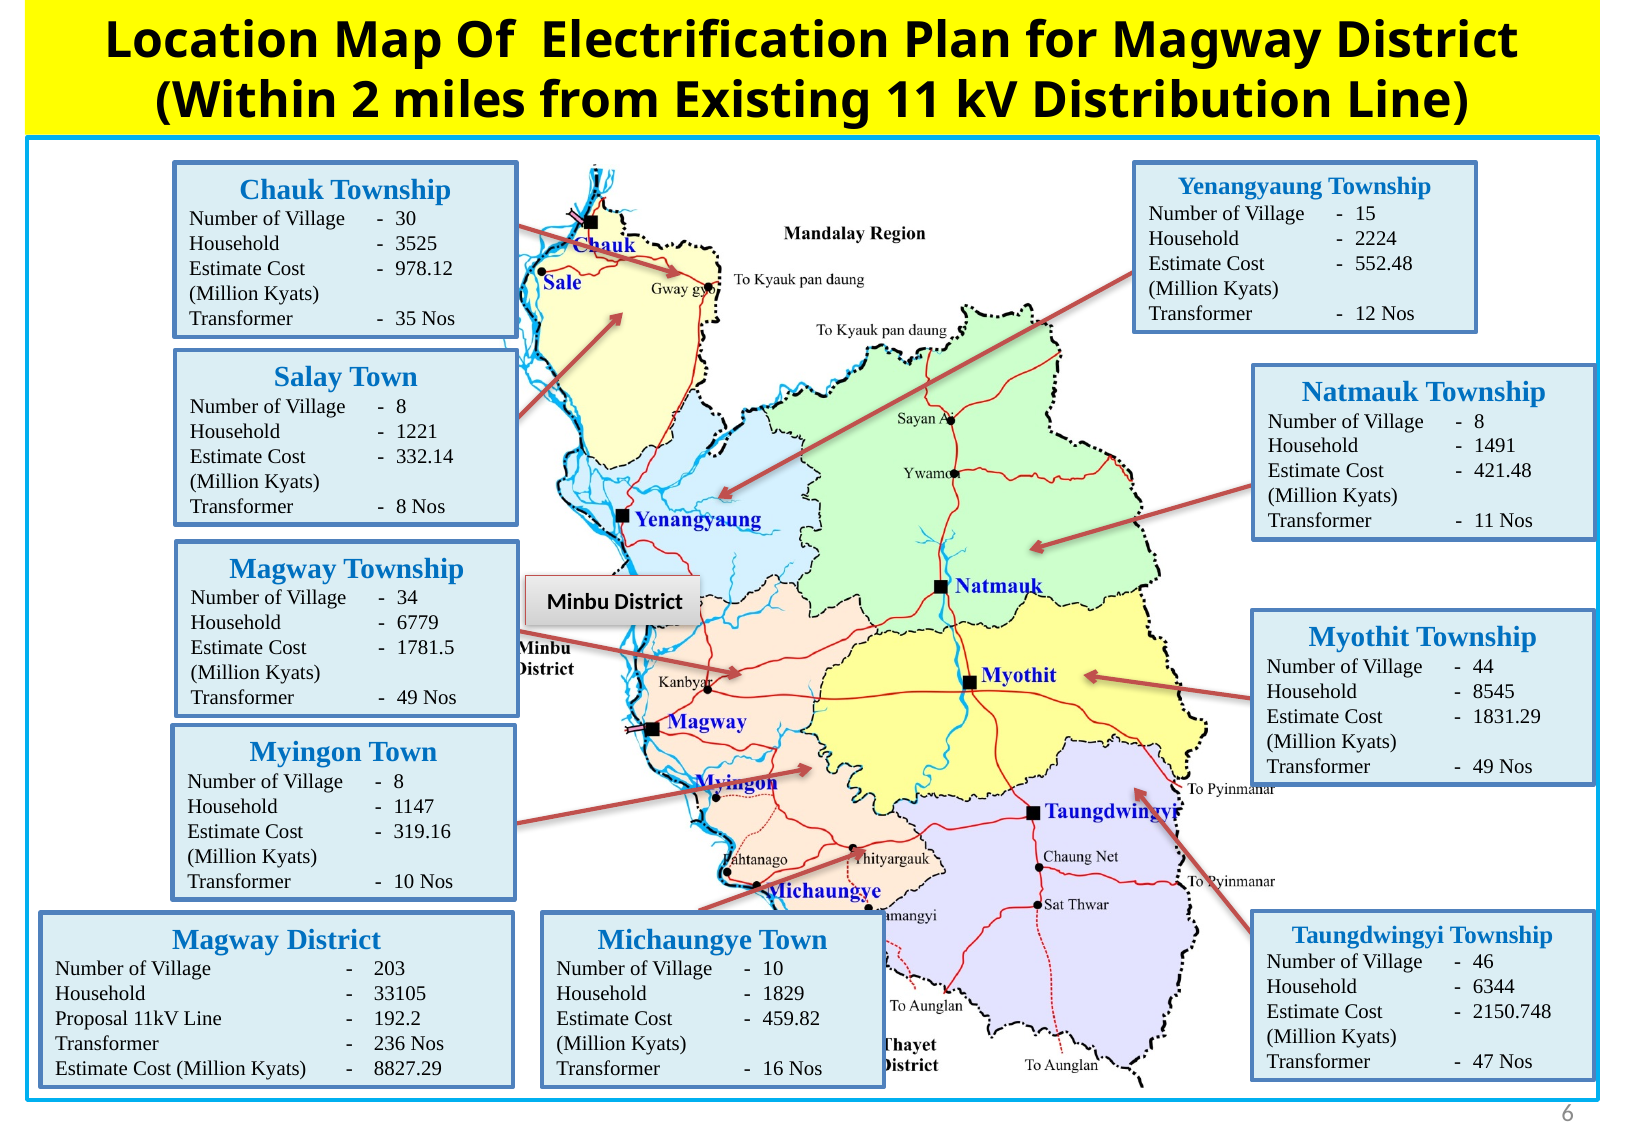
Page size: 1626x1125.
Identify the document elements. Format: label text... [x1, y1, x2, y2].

text_box Magway District Number of Village - 203 Household - 33105 Proposal 11kV Line - 192.2 Transformer - 236 Nos Estimate Cost (Million Kyats) - 8827.29 [38, 910, 494, 1089]
slide_number 6 [1210, 1081, 1590, 1125]
text_box Magway Township Number of Village - 34 Household - 6779 Estimate Cost - 1781.5 (Million Kyats) Transformer - 49 Nos [174, 539, 494, 718]
text_box Myothit Township Number of Village - 44 Household - 8545 Estimate Cost - 1831.29 (Million Kyats) Transformer - 49 Nos [1279, 608, 1596, 787]
text_box Chauk Township Number of Village - 30 Household - 3525 Estimate Cost - 978.12 (Million Kyats) Transformer - 35 Nos [172, 160, 519, 339]
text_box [512, 767, 813, 825]
text_box Yenangyaung Township Number of Village - 15 Household - 2224 Estimate Cost - 552.48 (Million Kyats) Transformer - 12 Nos [1132, 160, 1478, 334]
text_box Salay Town Number of Village - 8 Household - 1221 Estimate Cost - 332.14 (Million Kyats) Transformer - 8 Nos [173, 348, 494, 527]
text_box Myingon Town Number of Village - 8 Household - 1147 Estimate Cost - 319.16 (Million Kyats) Transformer - 10 Nos [170, 723, 494, 902]
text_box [1028, 478, 1276, 551]
text_box Natmauk Township Number of Village - 8 Household - 1491 Estimate Cost - 421.48 (Million Kyats) Transformer - 11 Nos [1279, 363, 1597, 542]
picture [499, 164, 1276, 1088]
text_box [717, 271, 1135, 499]
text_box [515, 224, 681, 276]
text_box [1083, 674, 1276, 703]
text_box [512, 629, 743, 676]
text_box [1133, 787, 1276, 963]
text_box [698, 849, 867, 911]
text_box Taungdwingyi Township Number of Village - 46 Household - 6344 Estimate Cost - 2150.748 (Million Kyats) Transformer - 47 Nos [1279, 909, 1596, 1082]
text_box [513, 312, 624, 422]
text_box Location Map Of Electrification Plan for Magway District (Within 2 miles from Existing 11 kV Distribution Line) [24, 0, 1600, 135]
text_box [25, 135, 1600, 1102]
